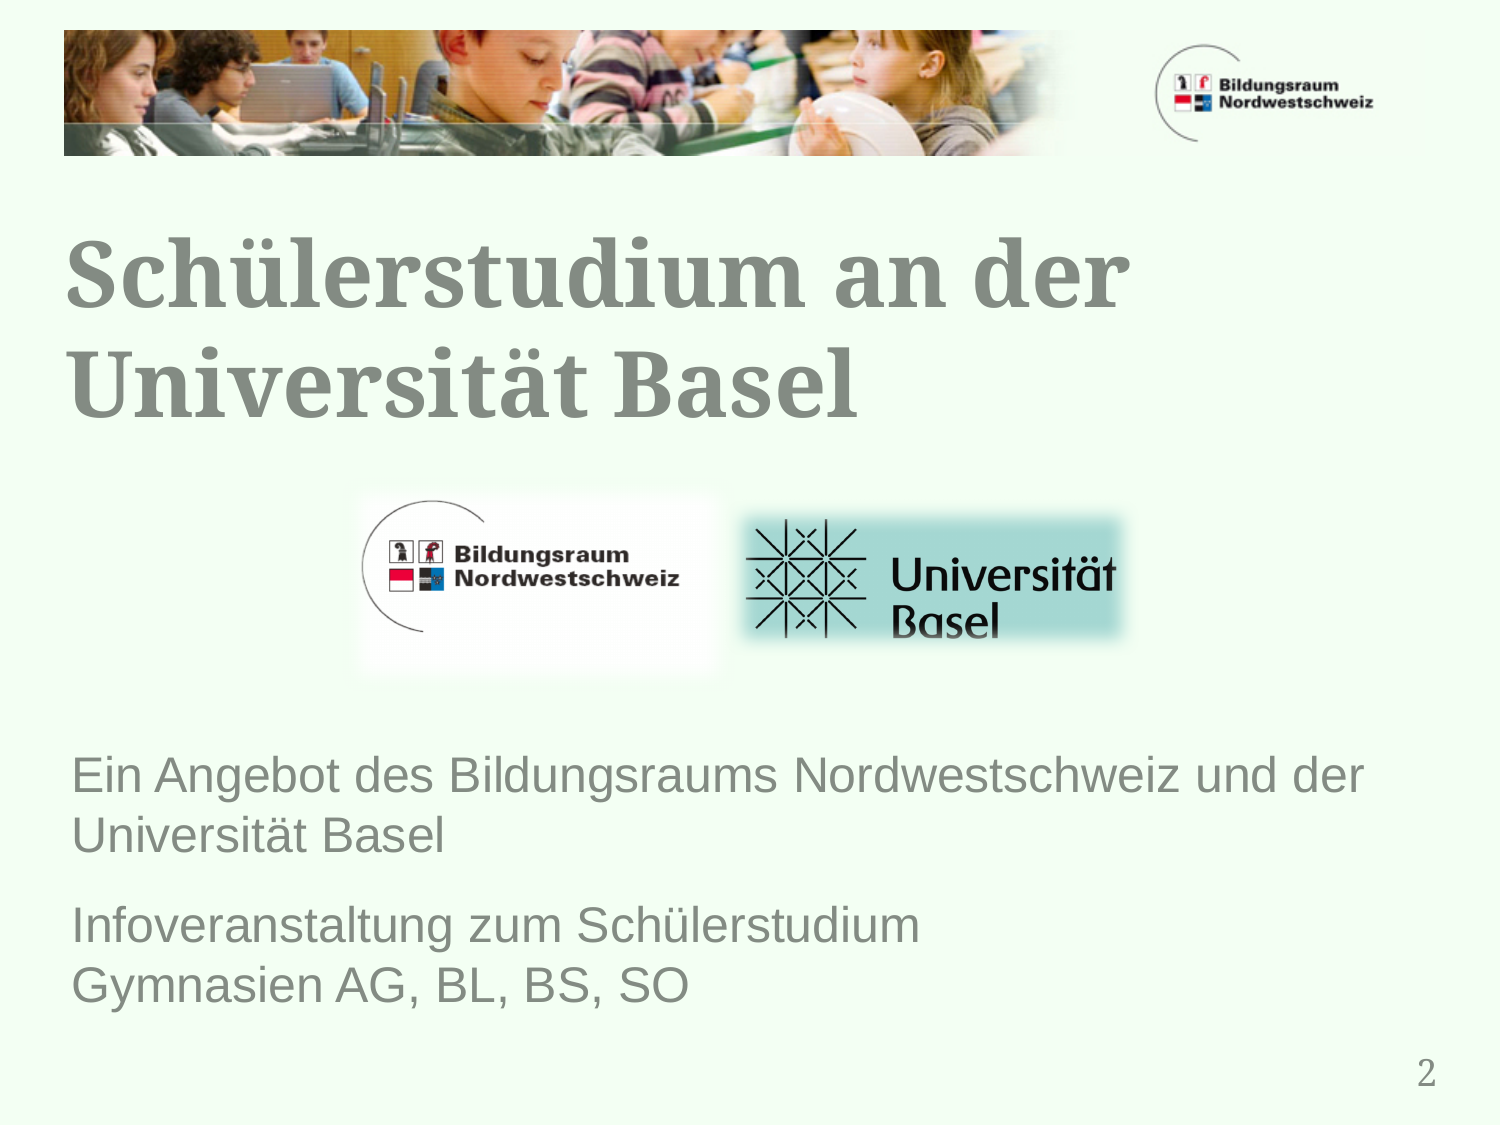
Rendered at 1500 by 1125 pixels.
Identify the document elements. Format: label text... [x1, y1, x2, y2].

picture [64, 30, 1425, 156]
picture [341, 475, 1140, 693]
title Schülerstudium an der Universität Basel [50, 267, 1424, 386]
slide_number 2 [1139, 1034, 1453, 1094]
list Ein Angebot des Bildungsraums Nordwestschweiz und der Universität Basel Infoveranstaltung zum Schülerstudium Gymnasien AG, BL, BS, SO [41, 645, 1424, 1047]
